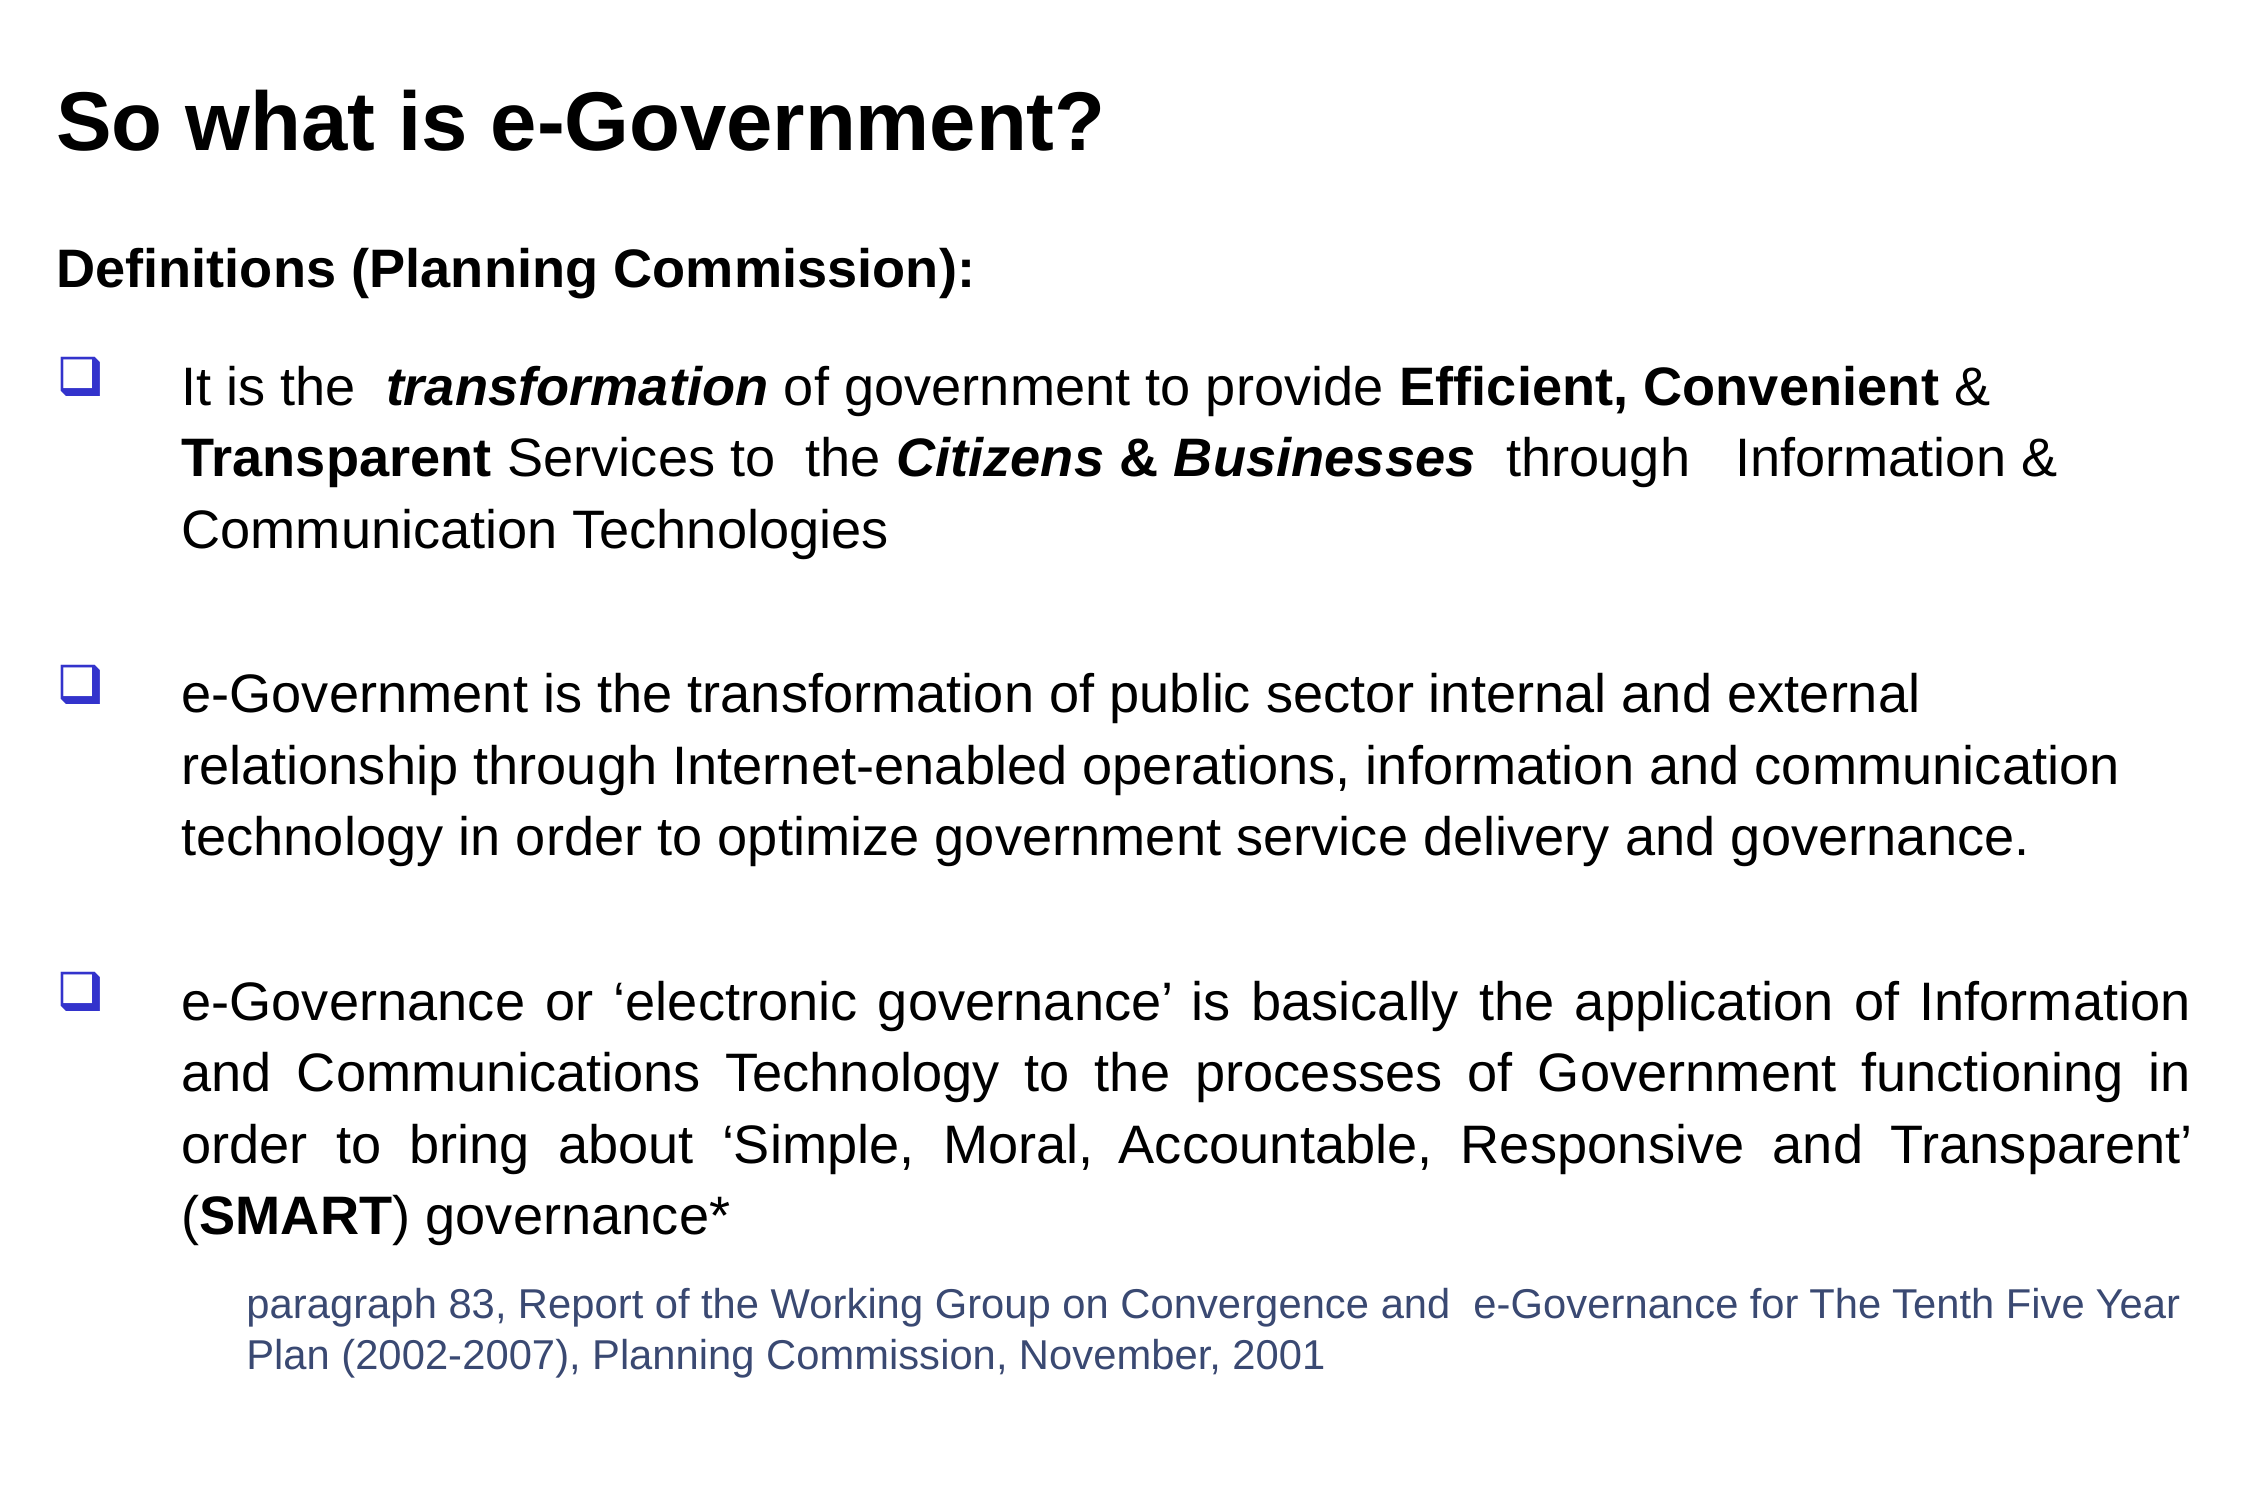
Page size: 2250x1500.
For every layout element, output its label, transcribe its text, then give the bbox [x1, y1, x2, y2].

title So what is e-Government? [56, 66, 2082, 200]
list Definitions (Planning Commission): It is the transformation of government to provide Efficient, Convenient & Transparent Services to the Citizens & Businesses through Information & Communication Technologies e-Government is the transformation of public sector internal and external relationship through Internet-enabled operations, information and communication technology in order to optimize government service delivery and governance. e-Governance or ‘electronic governance’ is basically the application of Information and Communications Technology to the processes of Government functioning in order to bring about ‘Simple, Moral, Accountable, Responsive and Transparent’ (SMART) governance* [56, 233, 2194, 1200]
text_box paragraph 83, Report of the Working Group on Convergence and e-Governance for The Tenth Five Year Plan (2002-2007), Planning Commission, November, 2001 [225, 1216, 2250, 1389]
